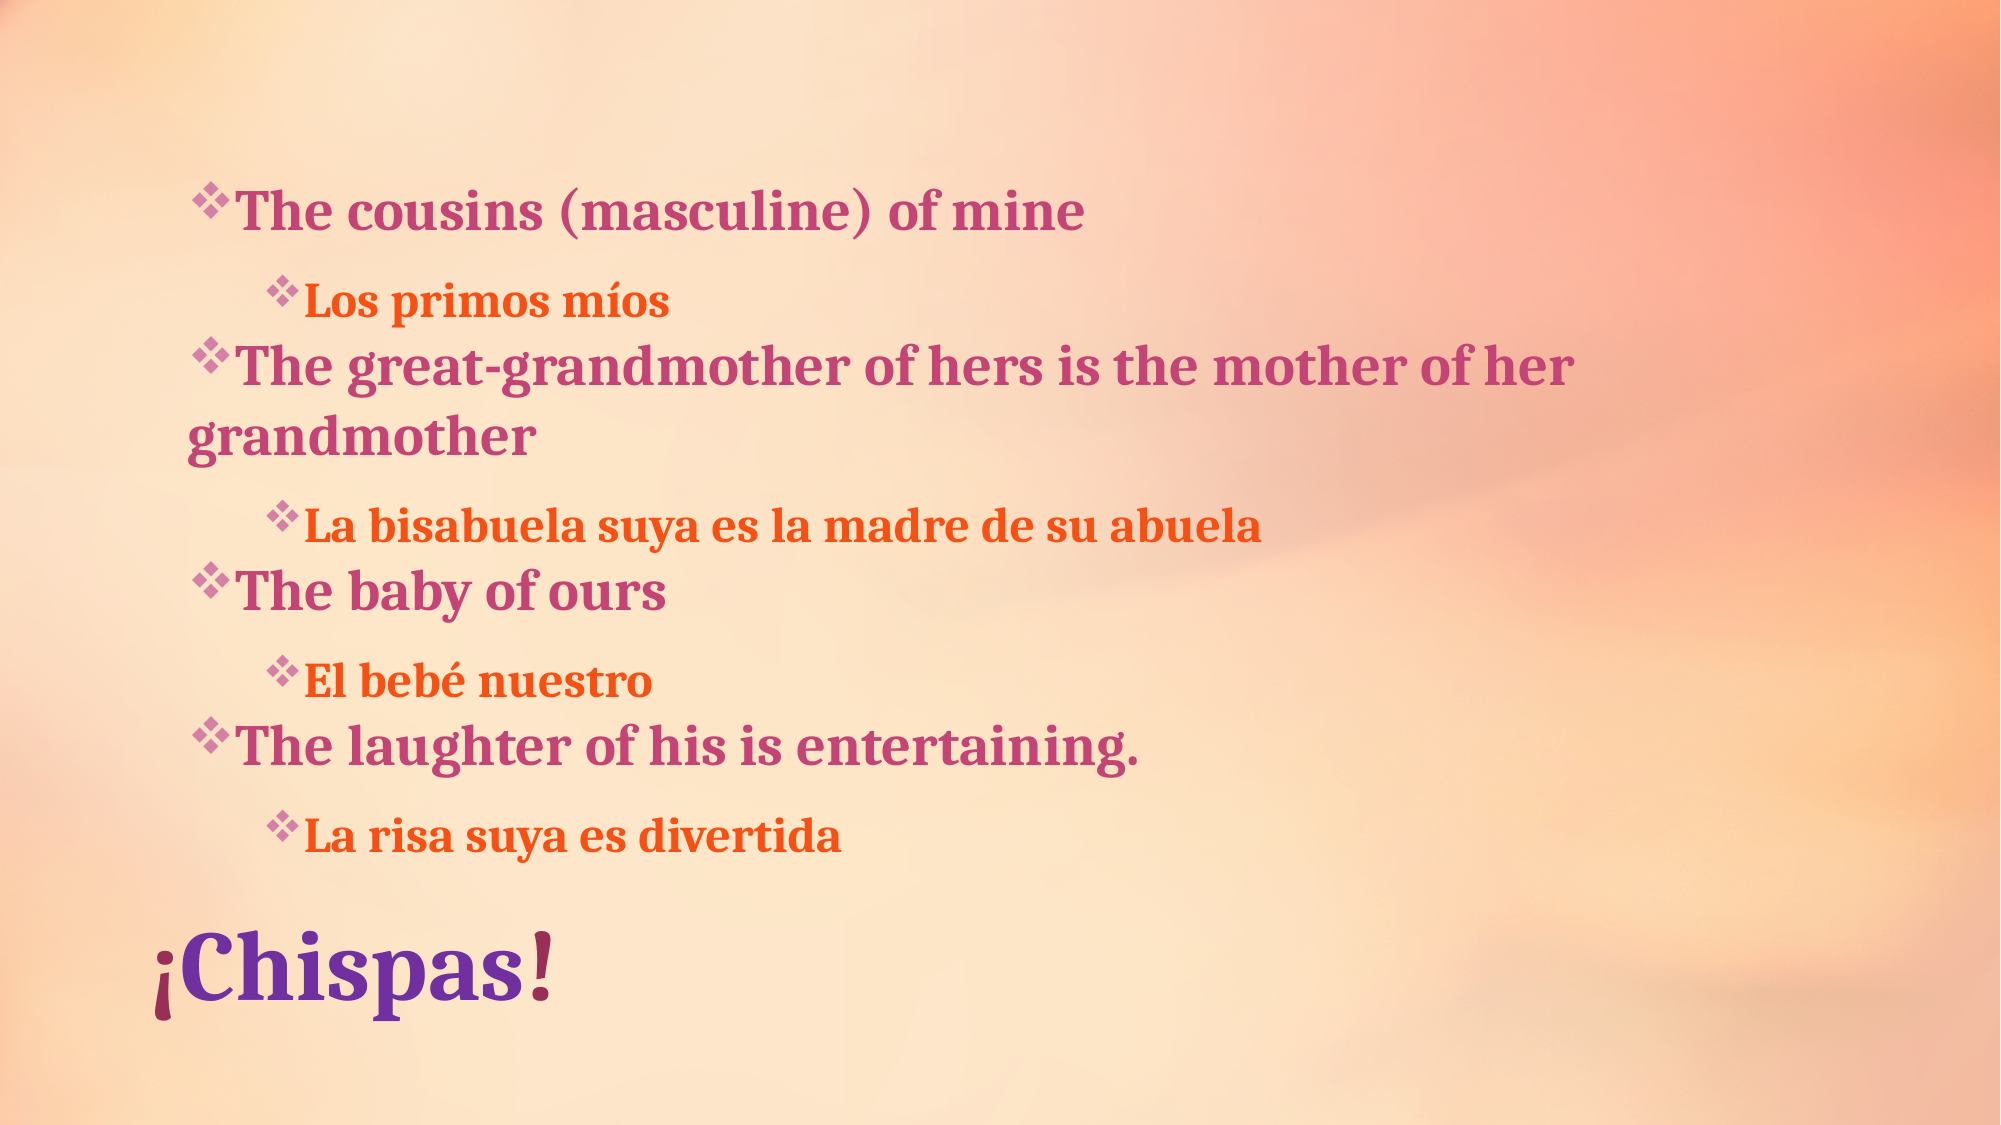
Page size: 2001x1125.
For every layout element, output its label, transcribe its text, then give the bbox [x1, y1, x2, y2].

text_box ¡Chispas! [132, 834, 1783, 1030]
picture [0, 0, 2001, 1125]
text_box The cousins (masculine) of mine Los primos míos The great-grandmother of hers is the mother of her grandmother La bisabuela suya es la madre de su abuela The baby of ours El bebé nuestro The laughter of his is entertaining. La risa suya es divertida [172, 164, 1823, 998]
